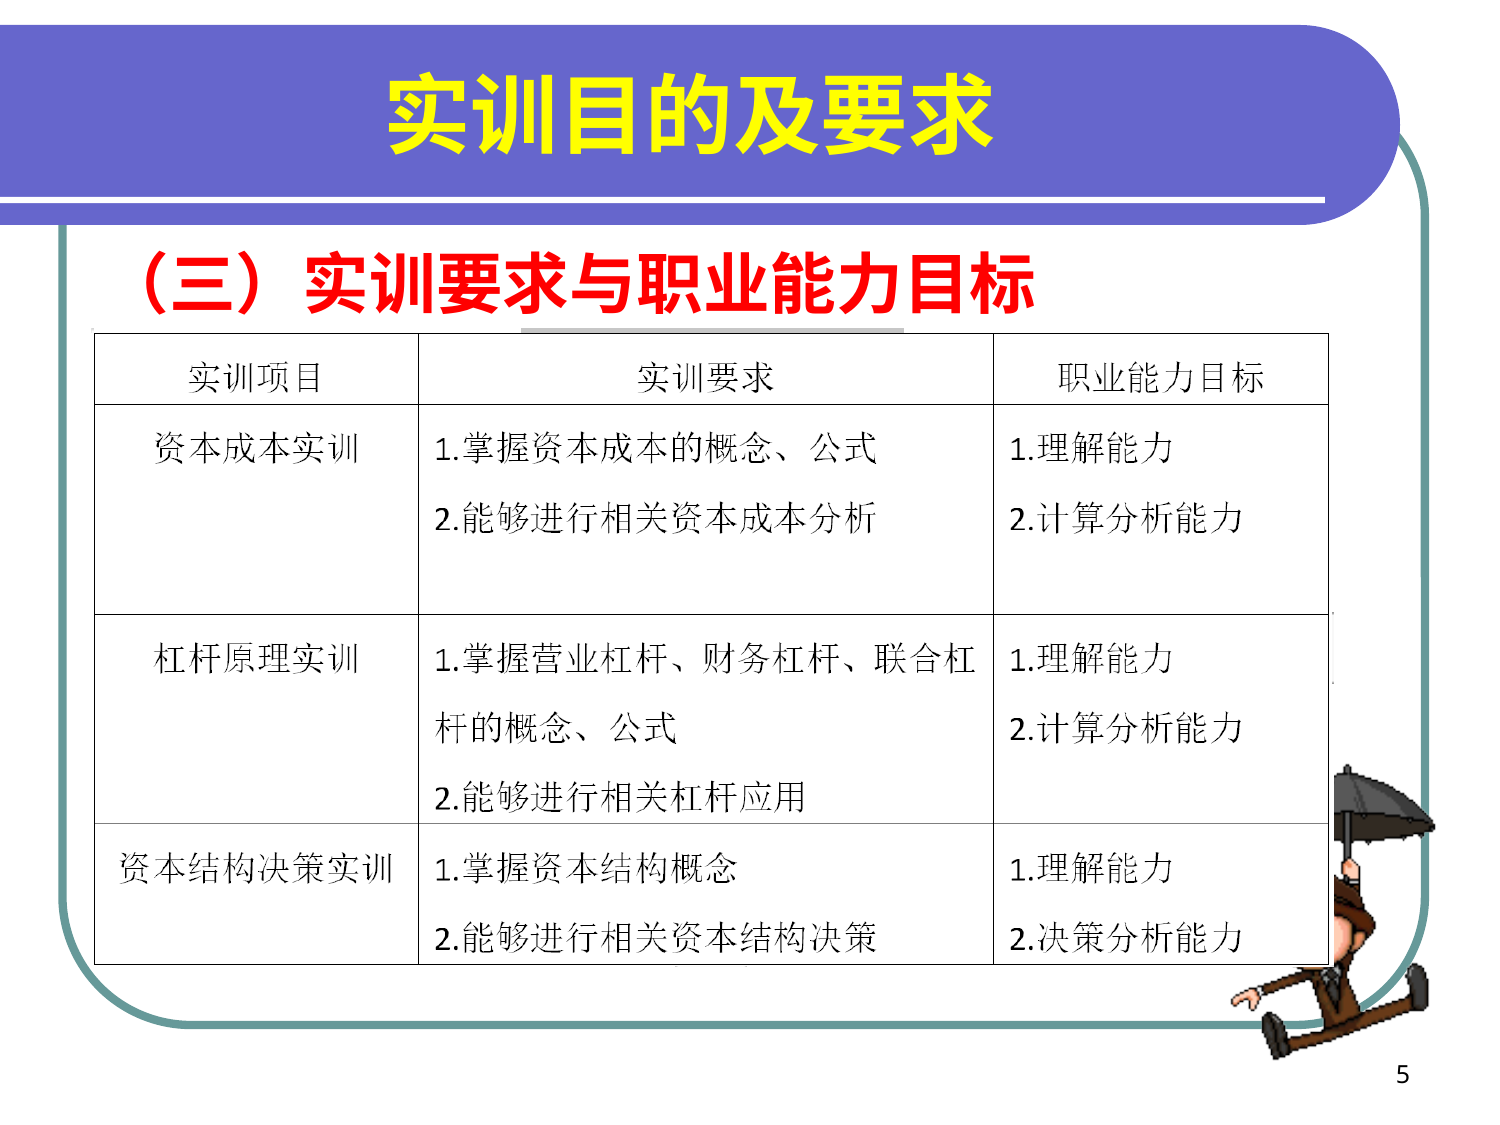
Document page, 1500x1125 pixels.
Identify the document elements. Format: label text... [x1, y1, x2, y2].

slide_number 5 [1074, 1024, 1426, 1101]
list （三）实训要求与职业能力目标 [87, 233, 1388, 748]
title 实训目的及要求 [31, 37, 1348, 188]
picture [91, 328, 1500, 1074]
